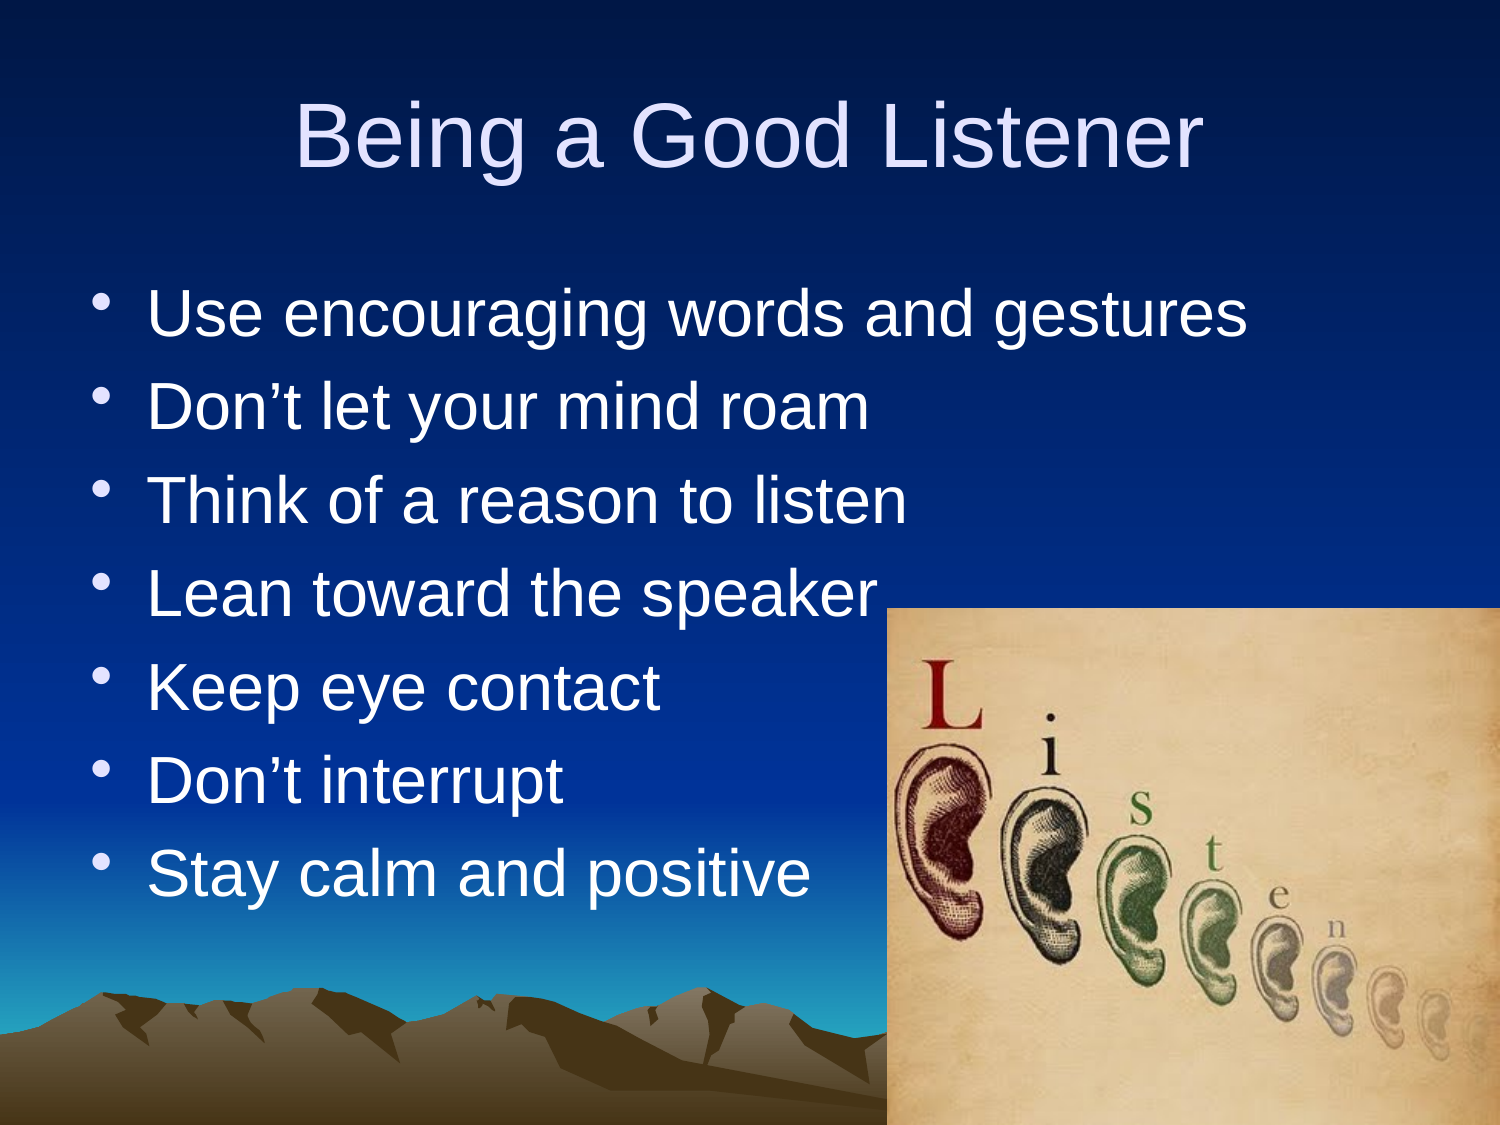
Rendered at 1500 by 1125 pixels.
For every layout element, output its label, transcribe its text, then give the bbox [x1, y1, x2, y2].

list Use encouraging words and gestures Don’t let your mind roam Think of a reason to listen Lean toward the speaker Keep eye contact Don’t interrupt Stay calm and positive [74, 262, 1426, 1001]
picture [887, 608, 1500, 1125]
title Being a Good Listener [75, 37, 1425, 225]
